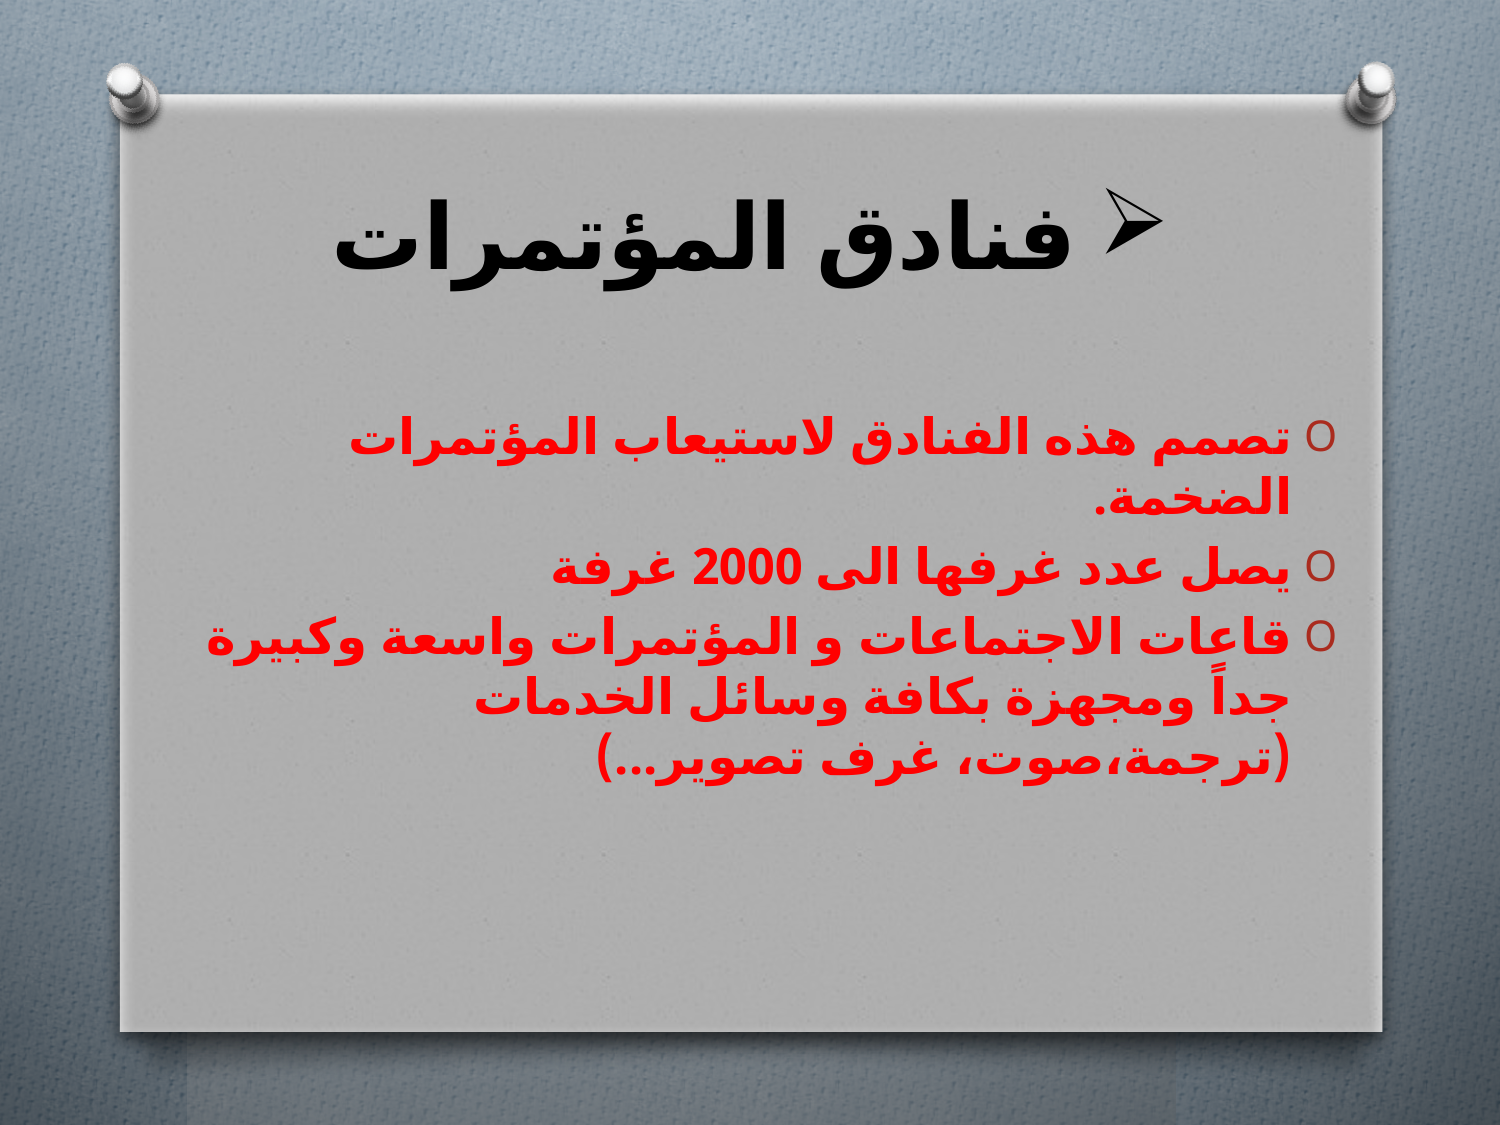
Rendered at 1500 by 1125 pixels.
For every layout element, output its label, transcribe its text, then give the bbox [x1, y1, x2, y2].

picture [75, 29, 198, 153]
picture [1317, 35, 1439, 156]
list تصمم هذه الفنادق لاستيعاب المؤتمرات الضخمة. يصل عدد غرفها الى 2000 غرفة قاعات الاجتماعات و المؤتمرات واسعة وكبيرة جداً ومجهزة بكافة وسائل الخدمات (ترجمة،صوت، غرف تصوير...) [147, 397, 1353, 939]
title فنادق المؤتمرات [179, 134, 1323, 332]
